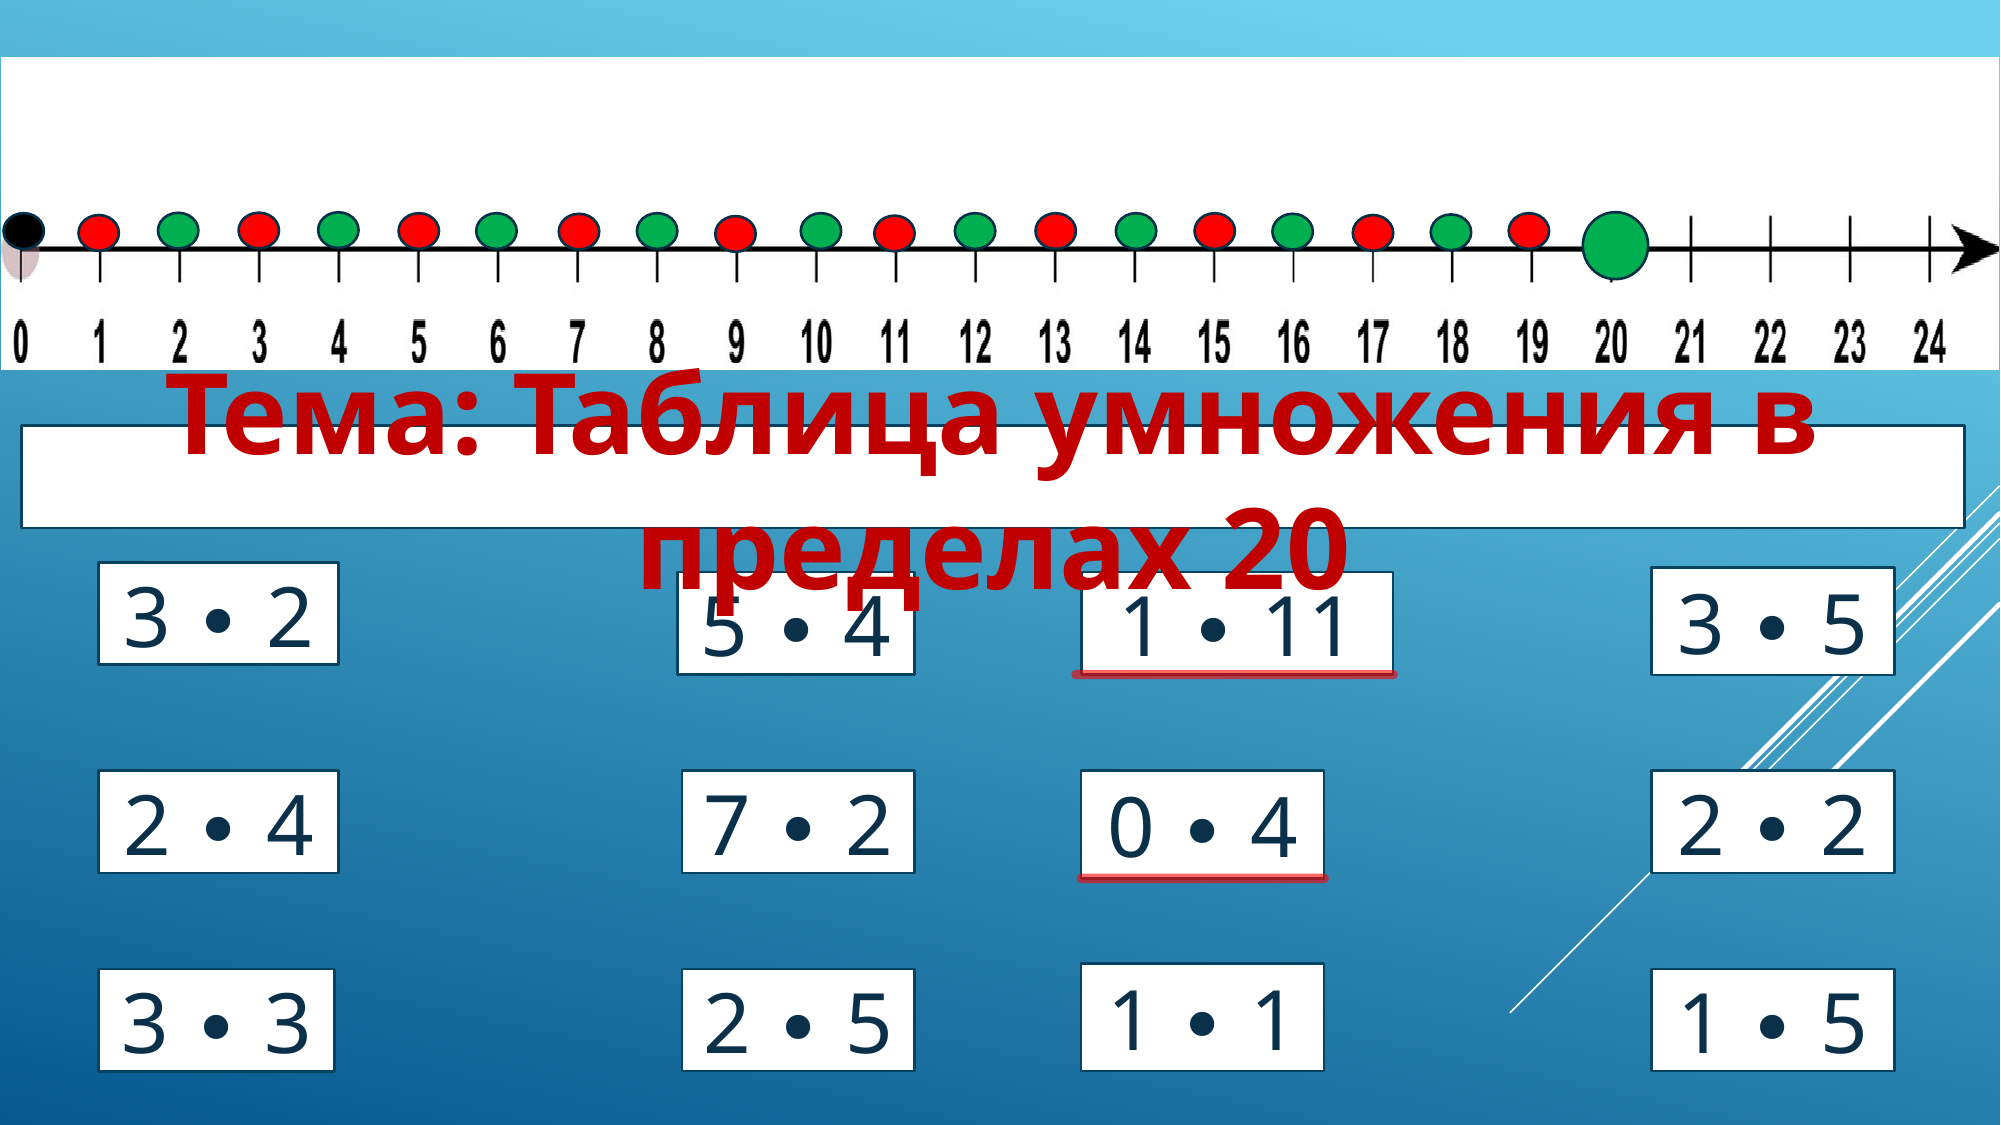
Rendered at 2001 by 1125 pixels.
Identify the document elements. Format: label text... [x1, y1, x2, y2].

text_box 0 ∙ 4 [1080, 769, 1325, 873]
text_box 1 ∙ 5 [1650, 968, 1896, 1072]
text_box 1 ∙ 1 [1080, 962, 1325, 1072]
text_box Тема: Таблица умножения в пределах 20 [20, 424, 1966, 529]
text_box 1 ∙ 11 [1080, 571, 1394, 669]
text_box 5 ∙ 4 [676, 571, 916, 676]
text_box 2 ∙ 2 [1650, 769, 1896, 874]
text_box 7 ∙ 2 [681, 769, 916, 874]
text_box 2 ∙ 4 [97, 769, 340, 874]
text_box 3 ∙ 3 [97, 968, 336, 1073]
text_box 2 ∙ 5 [681, 968, 916, 1072]
text_box 3 ∙ 5 [1650, 566, 1896, 676]
text_box 3 ∙ 2 [97, 561, 340, 666]
picture [1, 57, 1999, 371]
